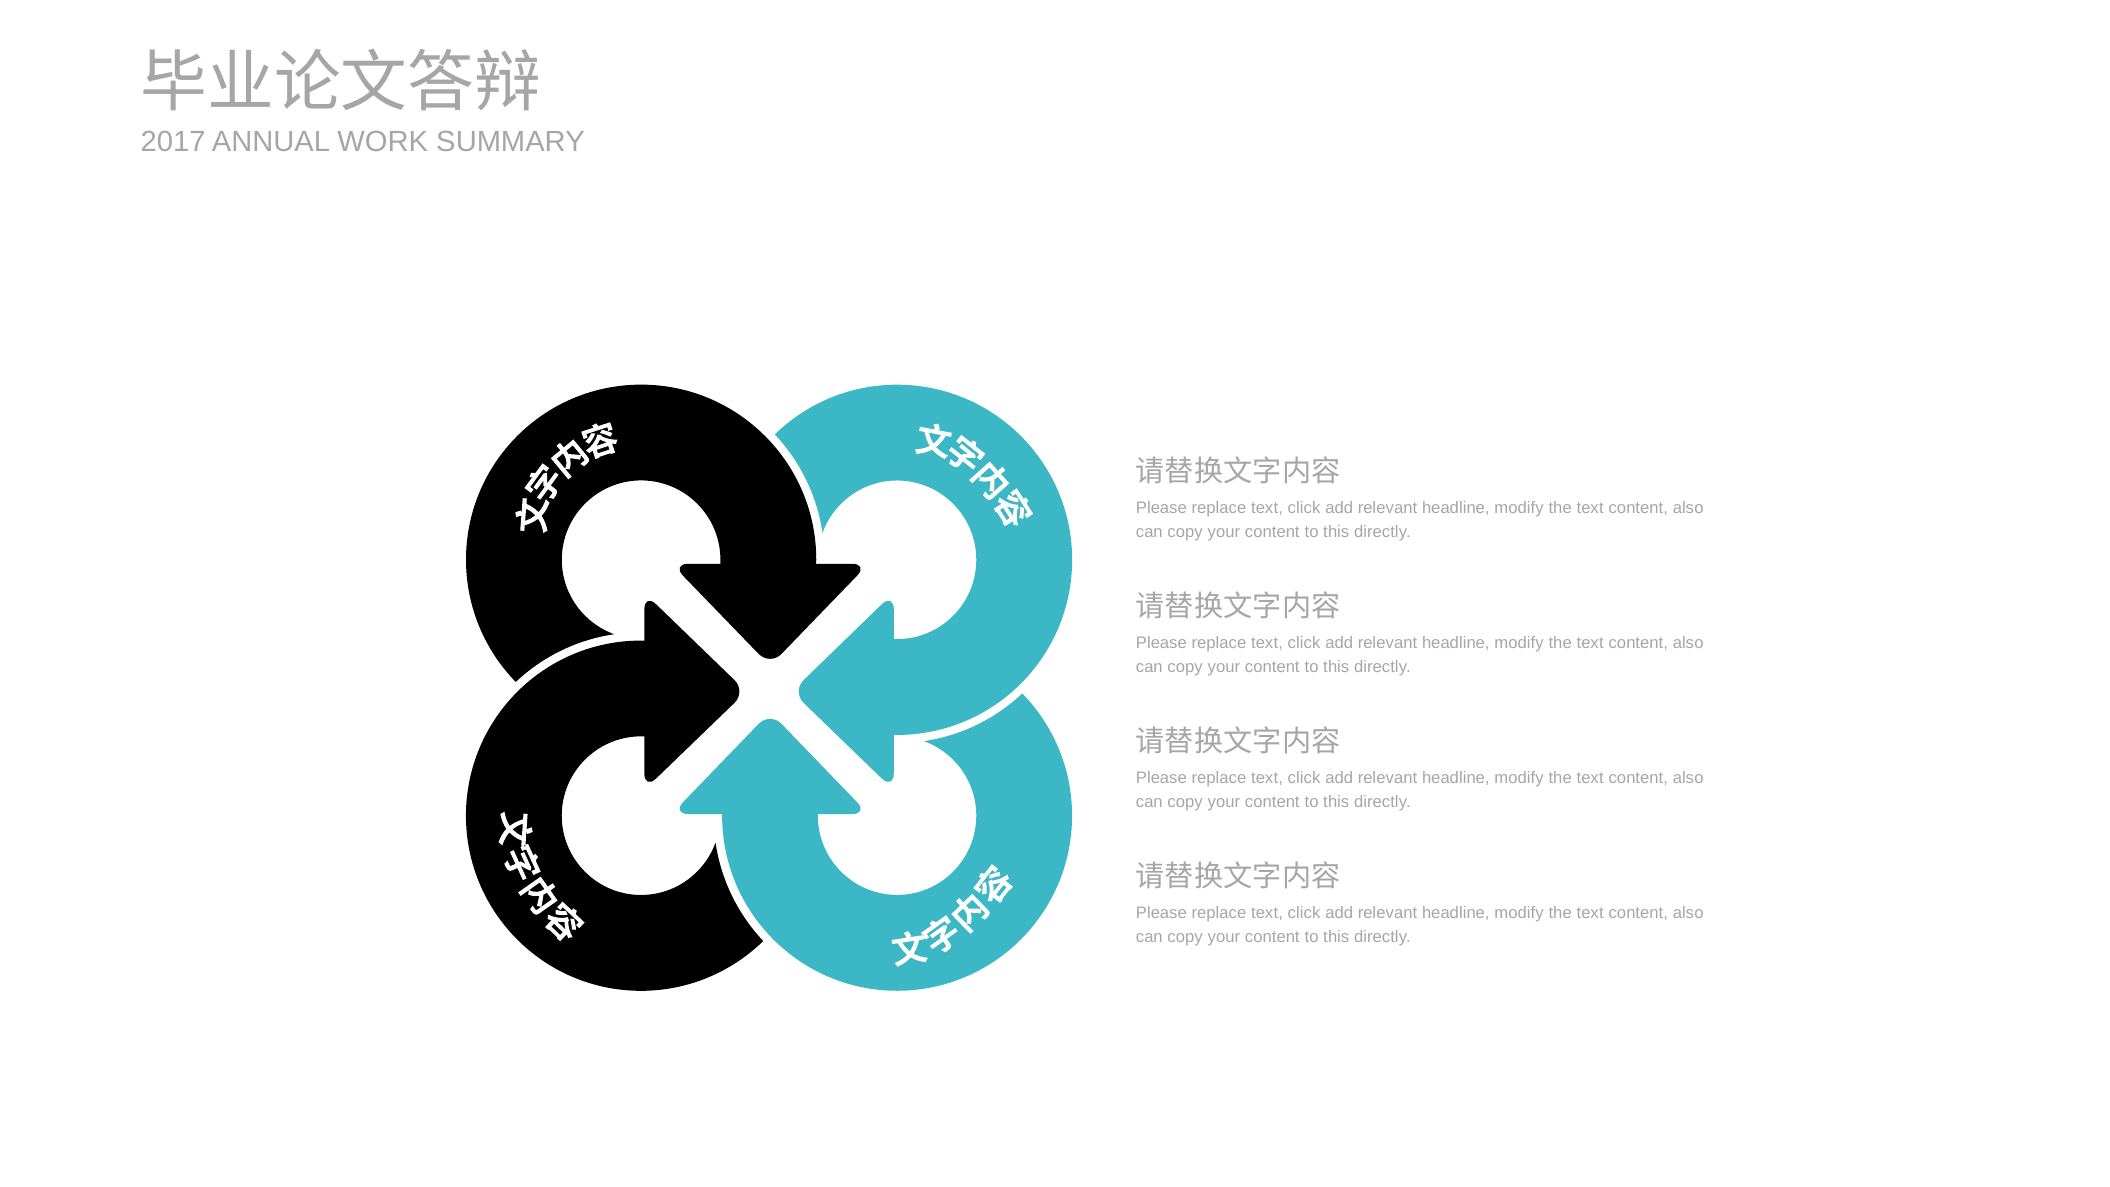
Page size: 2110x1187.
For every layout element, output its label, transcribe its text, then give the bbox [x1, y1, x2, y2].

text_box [1135, 444, 1728, 539]
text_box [1135, 715, 1728, 810]
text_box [1135, 850, 1728, 945]
text_box 毕业论文答辩 [140, 38, 789, 119]
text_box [465, 384, 1073, 991]
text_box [1135, 580, 1728, 674]
text_box 2017 ANNUAL WORK SUMMARY [140, 122, 602, 158]
